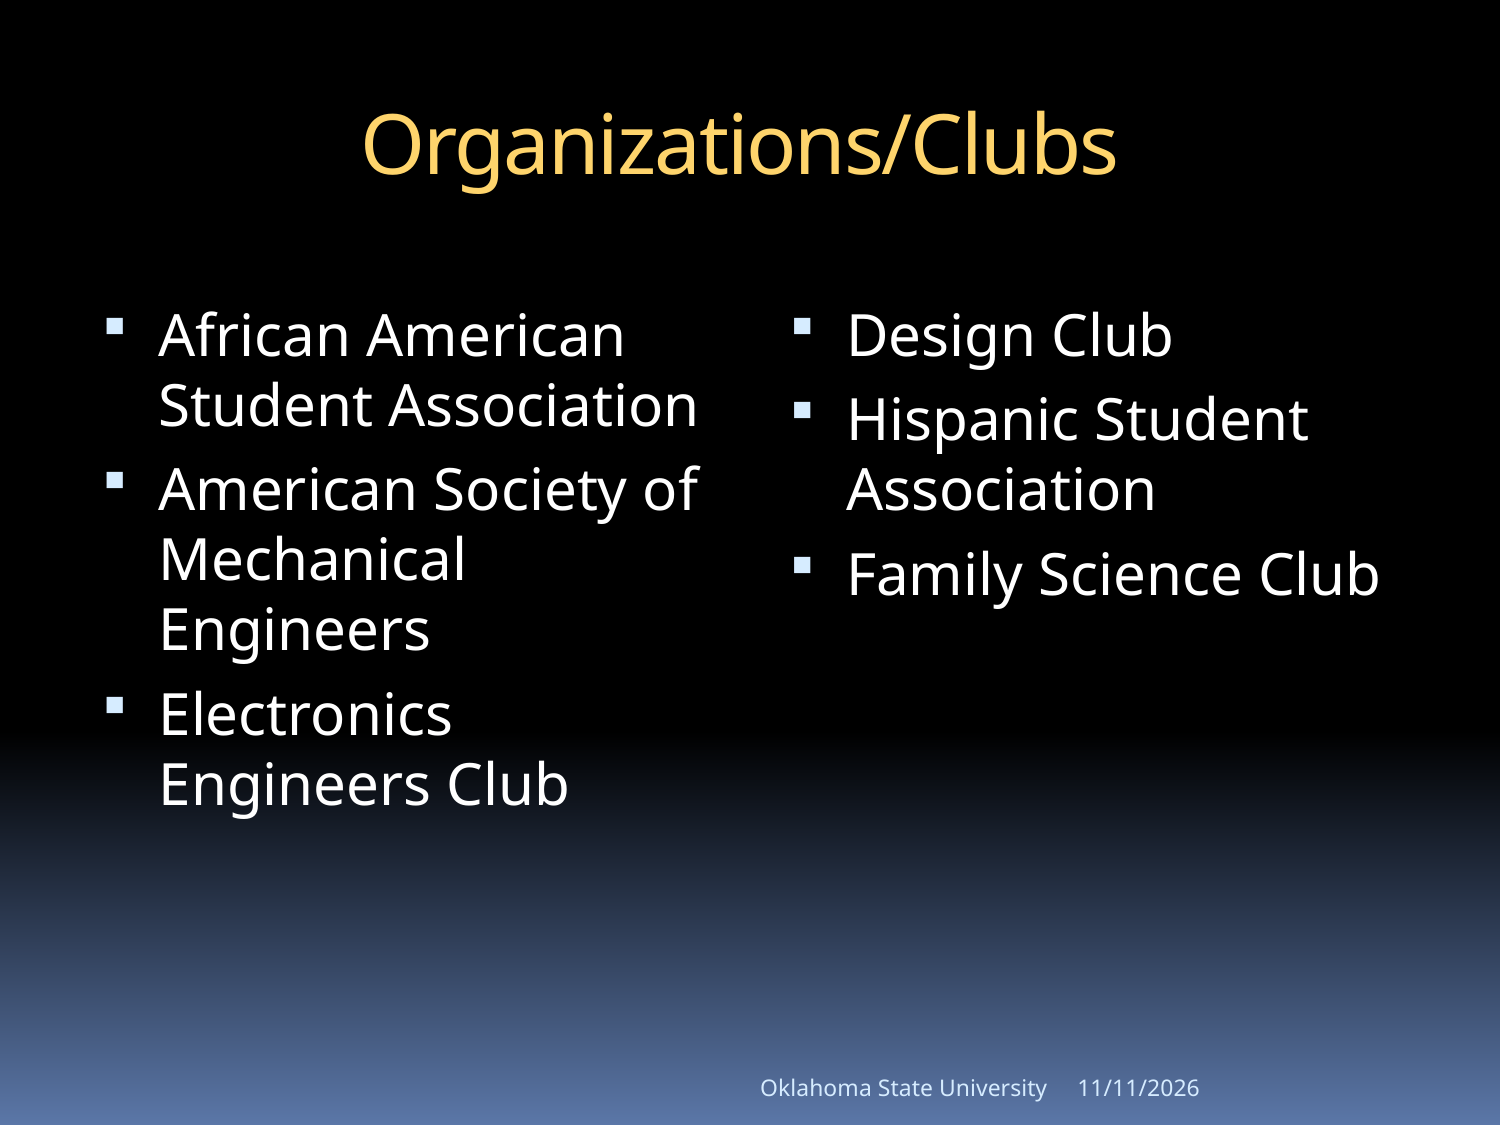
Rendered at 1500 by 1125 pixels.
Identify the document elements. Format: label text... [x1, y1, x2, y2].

footer Oklahoma State University [150, 1052, 1063, 1113]
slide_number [1063, 1052, 1413, 1113]
list Design Club Hispanic Student Association Family Science Club [763, 290, 1427, 1033]
list African American Student Association American Society of Mechanical Engineers Electronics Engineers Club [76, 290, 739, 1033]
title Organizations/Clubs [75, 83, 1425, 234]
